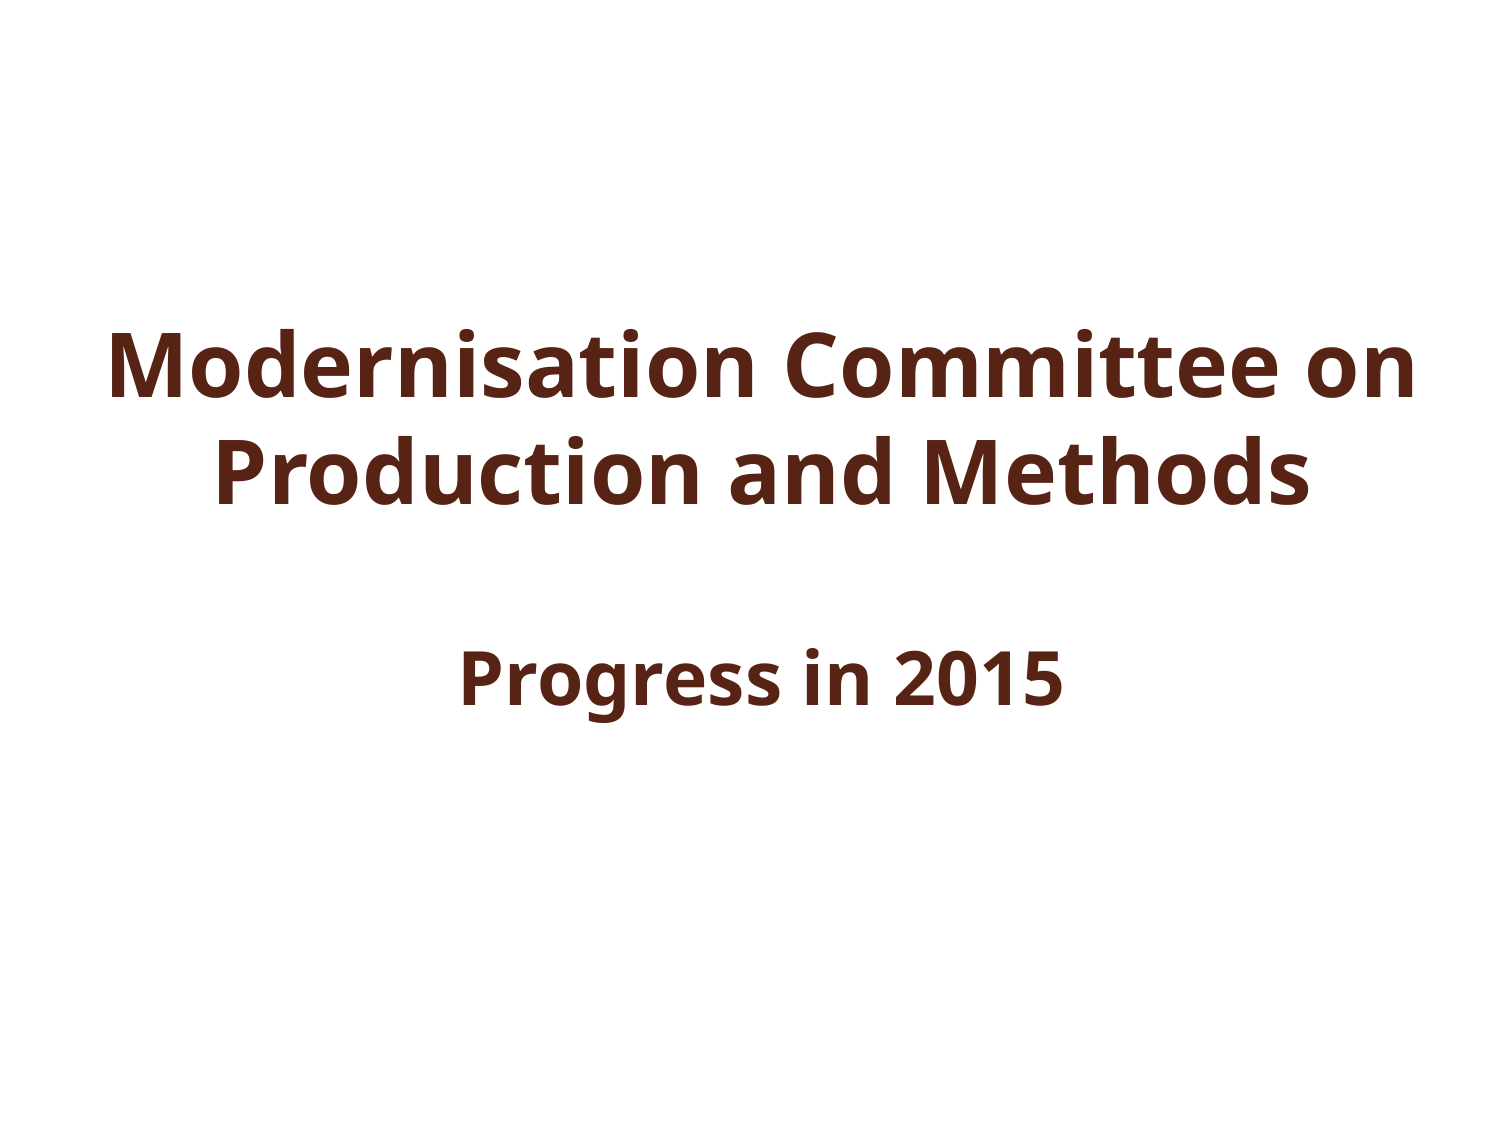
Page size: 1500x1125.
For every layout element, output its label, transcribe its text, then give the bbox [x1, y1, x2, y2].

title Modernisation Committee on Production and Methods Progress in 2015 [100, 66, 1424, 728]
